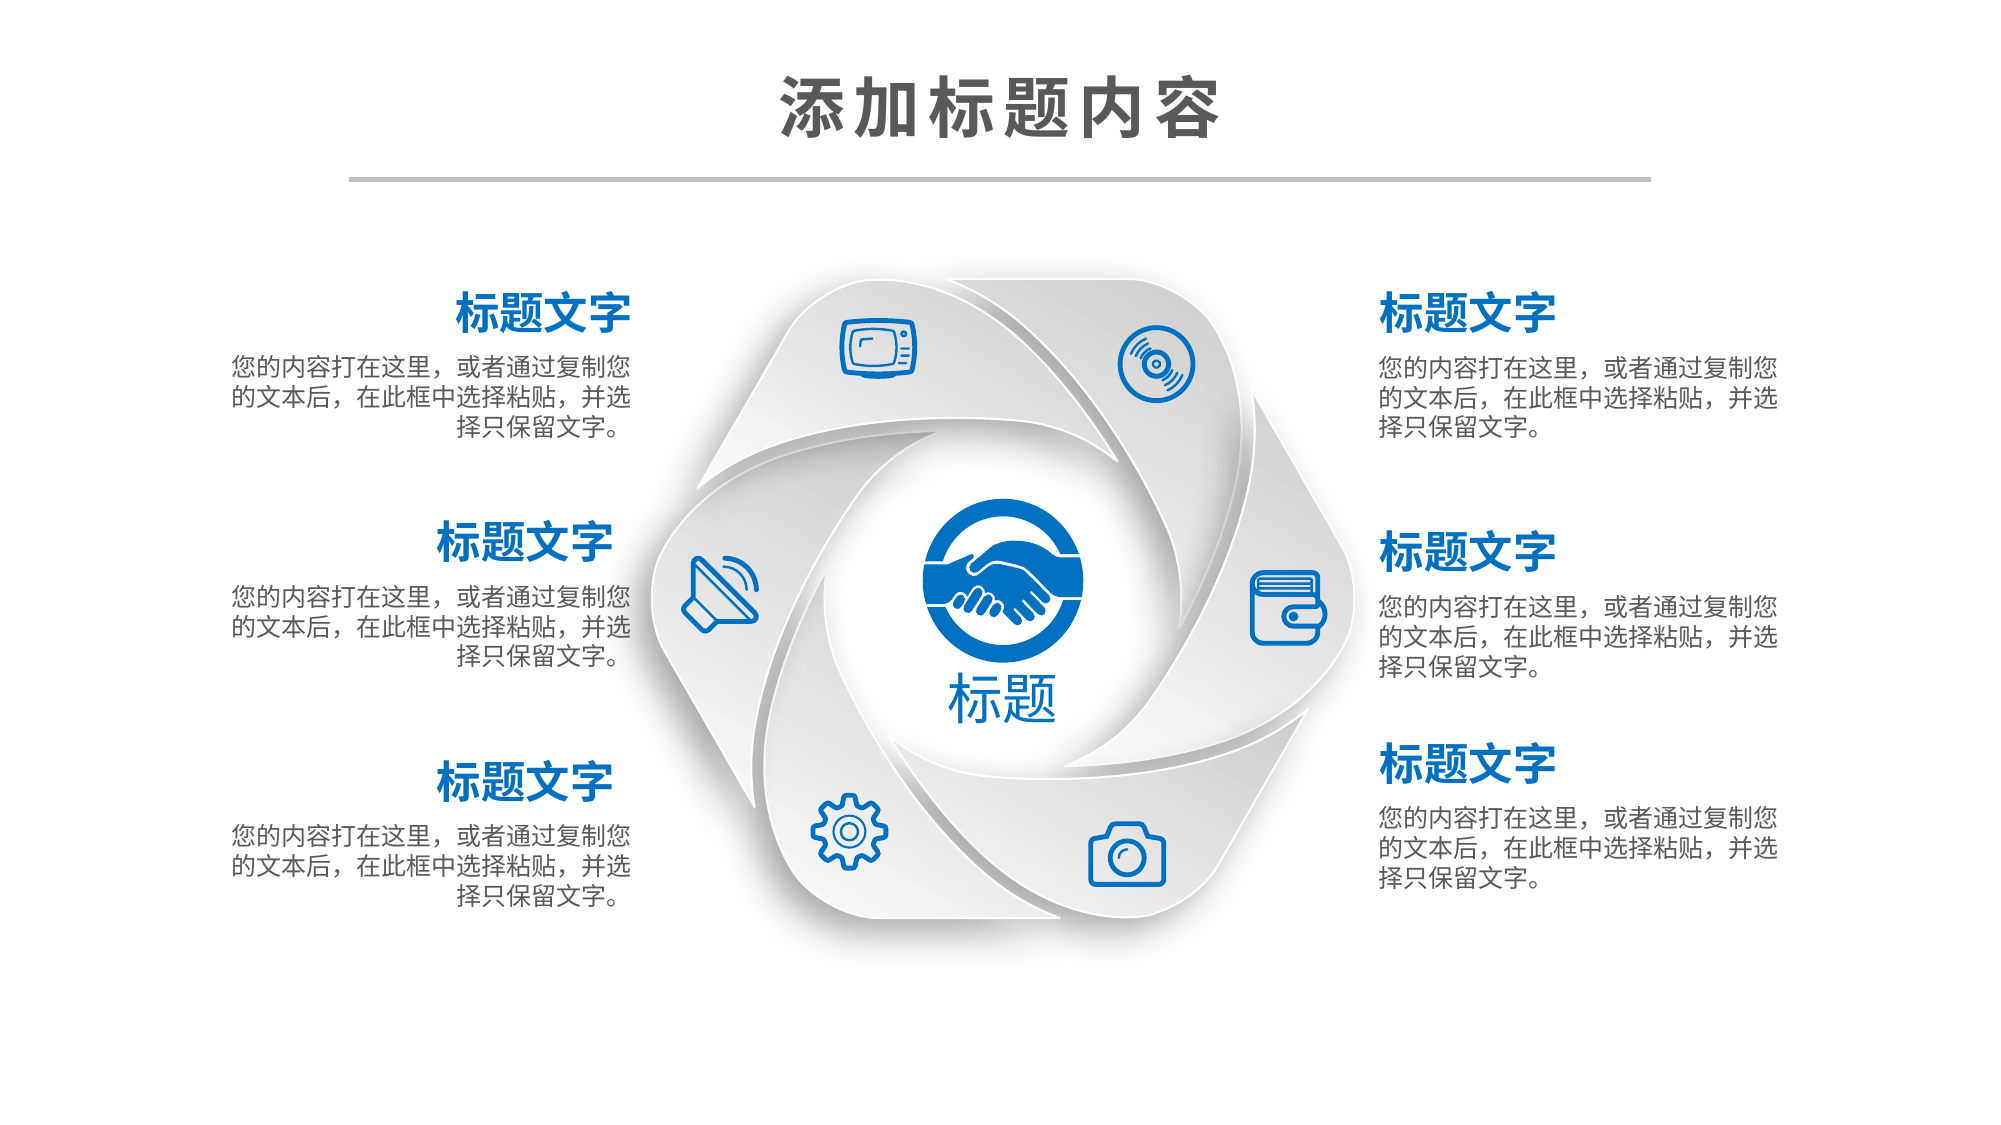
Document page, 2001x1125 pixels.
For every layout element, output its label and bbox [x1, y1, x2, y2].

text_box [1378, 736, 1800, 902]
text_box [225, 514, 647, 680]
text_box [1061, 708, 1309, 918]
text_box [747, 567, 1061, 919]
text_box [647, 430, 943, 808]
text_box [225, 284, 647, 450]
text_box [225, 753, 647, 919]
text_box [1378, 285, 1800, 451]
text_box [945, 489, 1064, 629]
text_box [1378, 524, 1800, 690]
text_box [1064, 389, 1359, 767]
text_box [945, 278, 1246, 389]
text_box [697, 279, 1118, 489]
